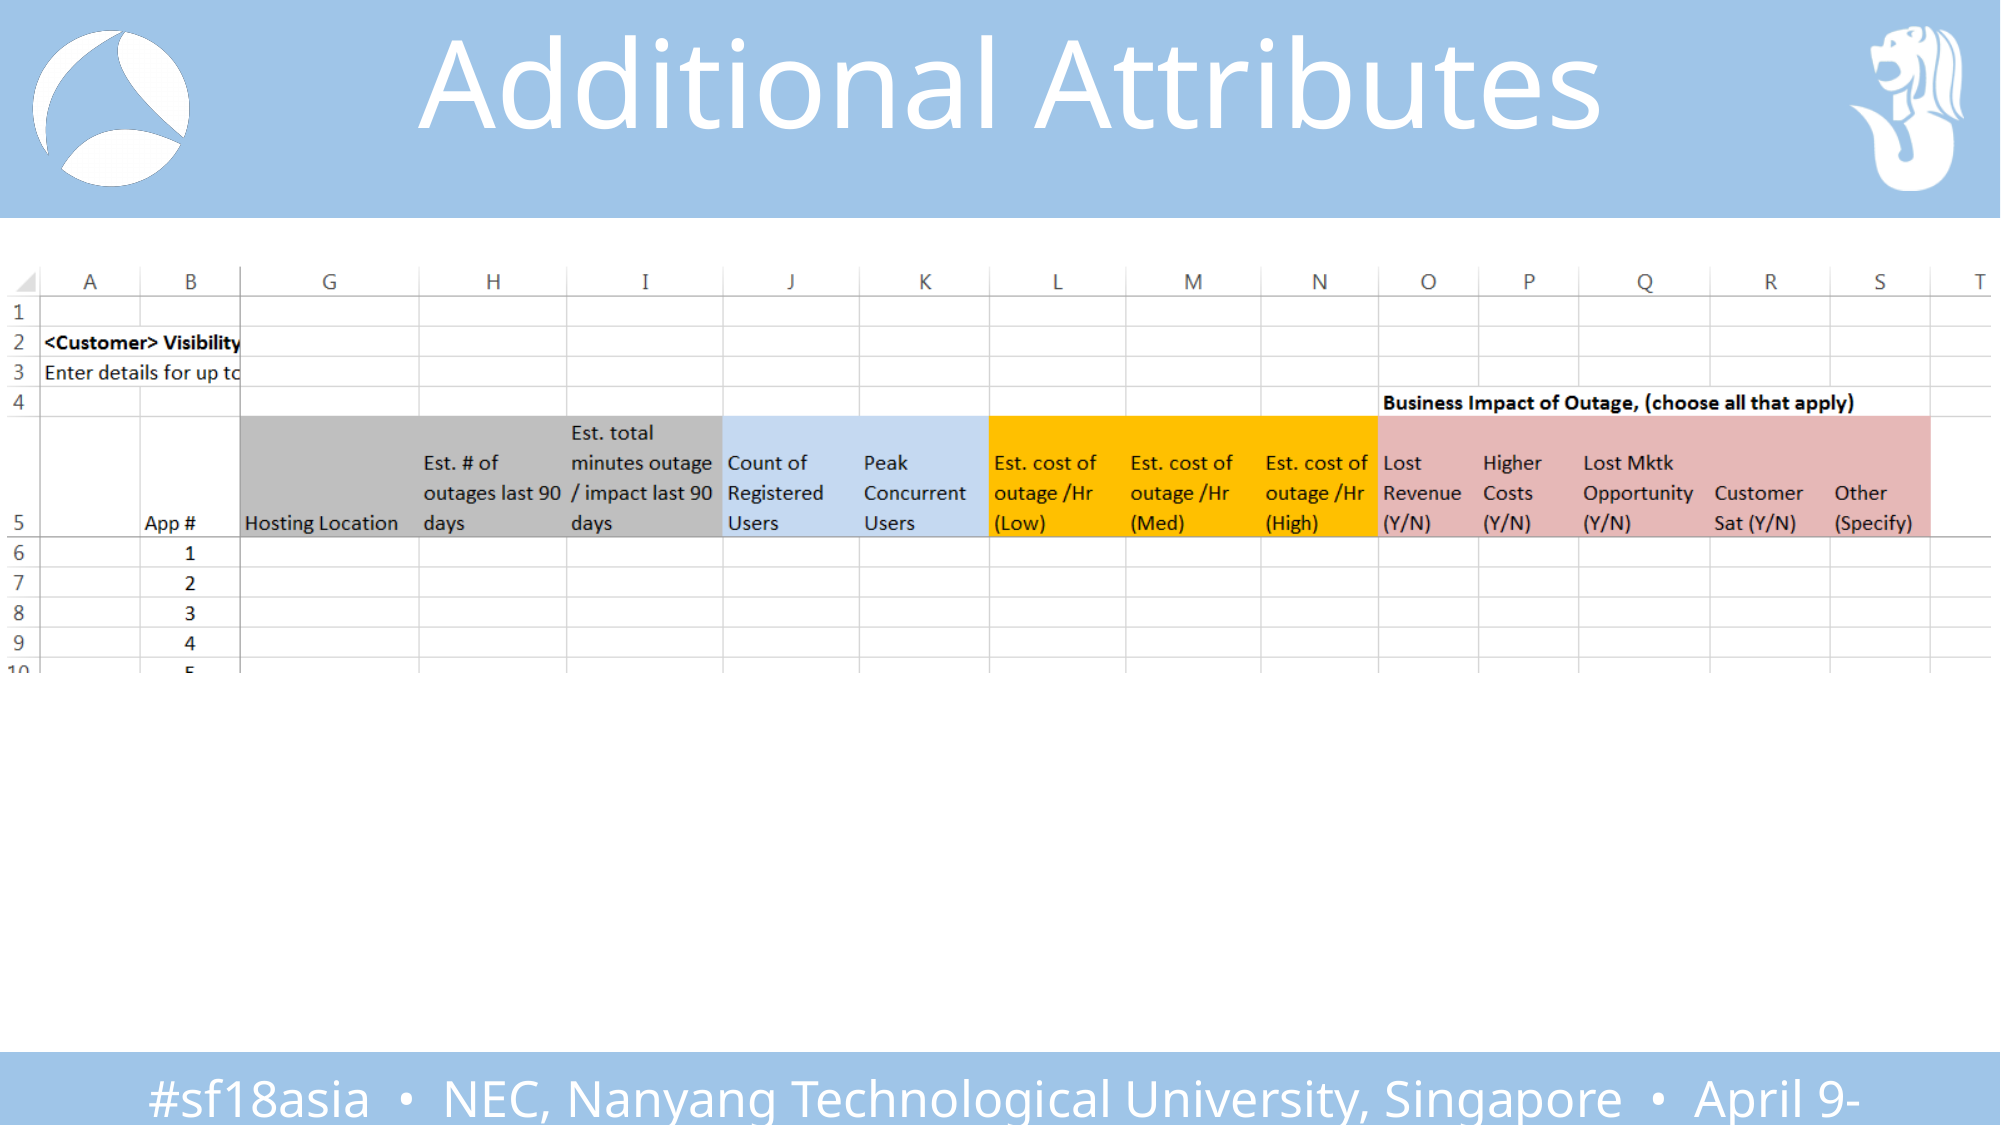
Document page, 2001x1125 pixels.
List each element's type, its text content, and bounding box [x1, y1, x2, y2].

picture [7, 258, 1991, 673]
title Additional Attributes [31, 24, 1994, 155]
picture [32, 155, 190, 187]
picture [1849, 155, 1964, 191]
